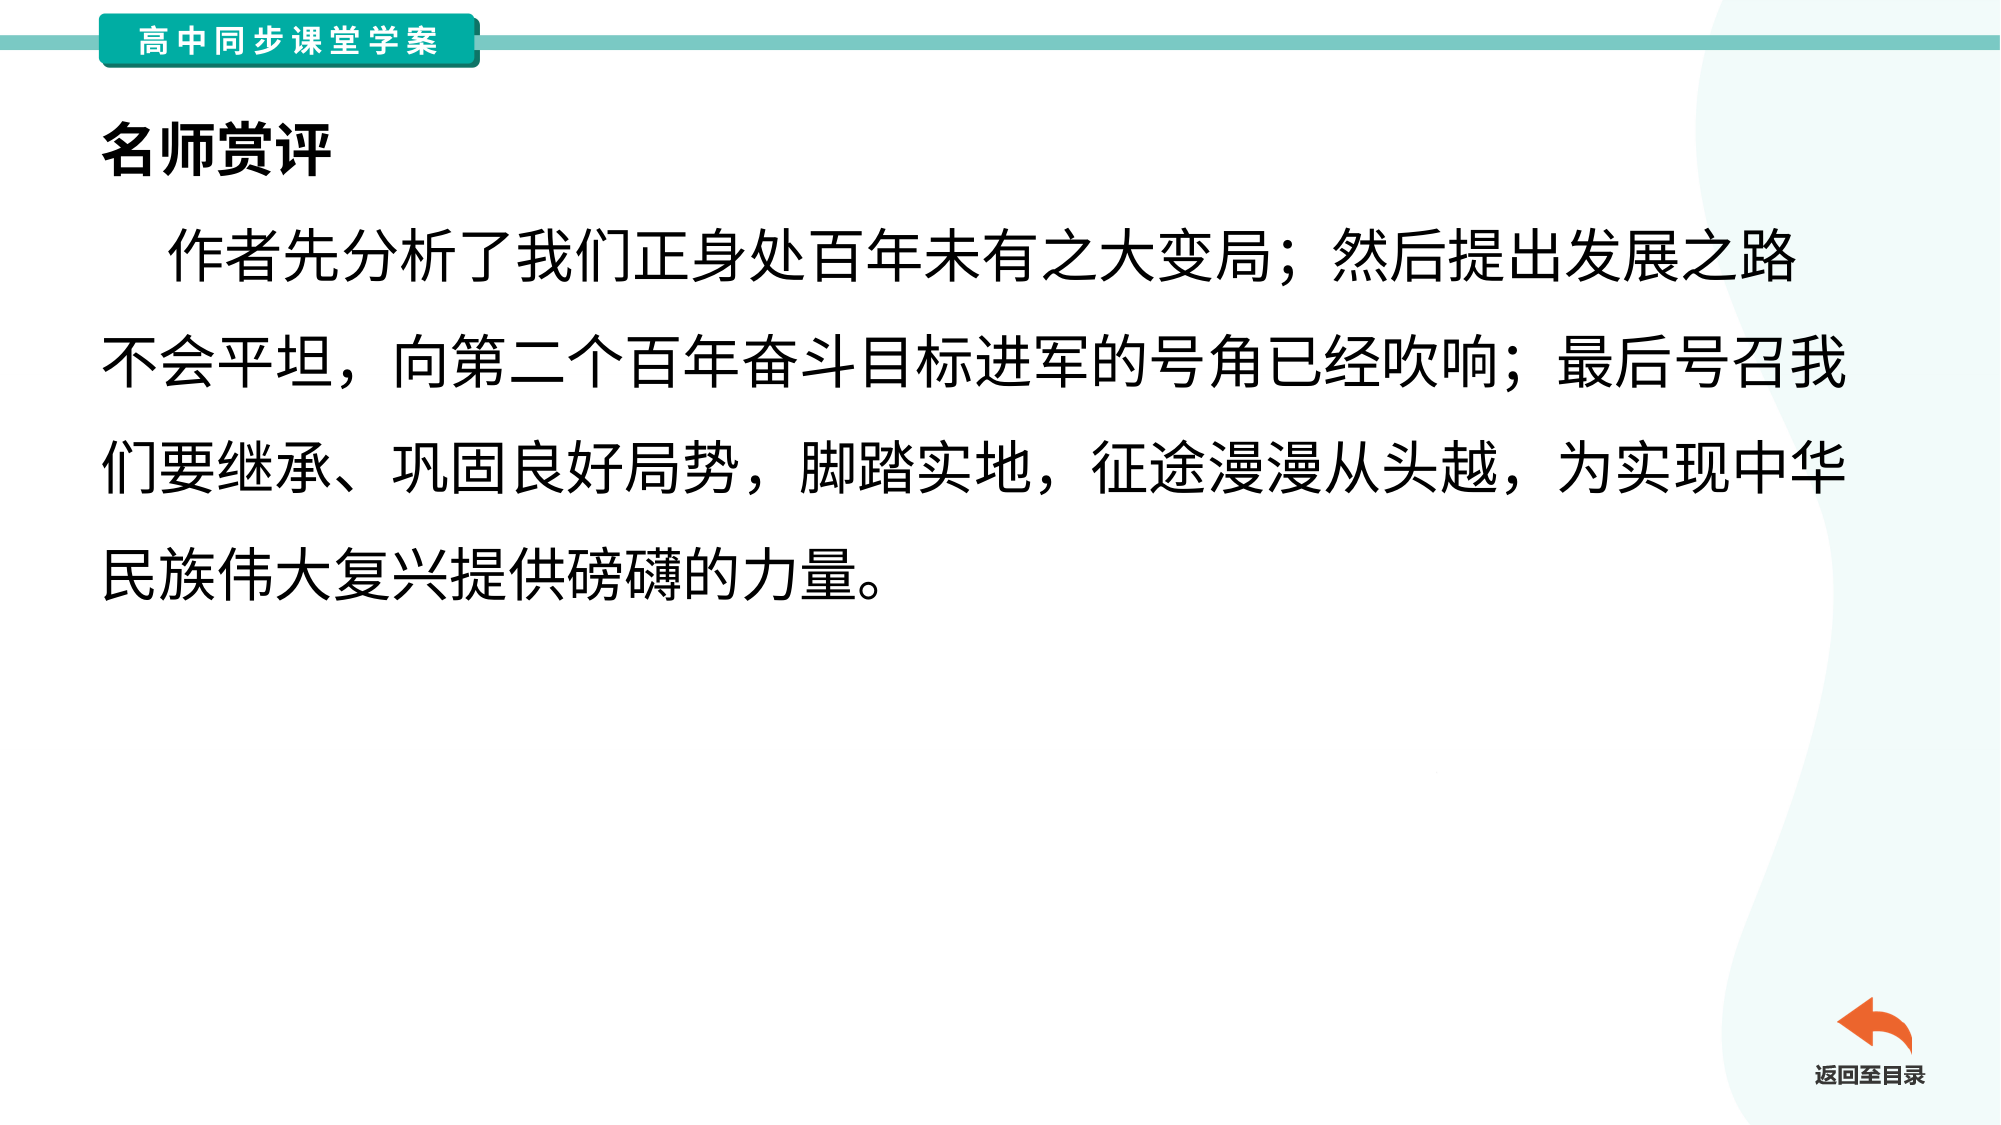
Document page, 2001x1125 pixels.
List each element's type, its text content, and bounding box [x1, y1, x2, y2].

text_box 名师赏评 作者先分析了我们正身处百年未有之大变局；然后提出发展之路 不会平坦，向第二个百年奋斗目标进军的号角已经吹响；最后号召我 们要继承、巩固良好局势，脚踏实地，征途漫漫从头越，为实现中华 民族伟大复兴提供磅礴的力量。 [100, 76, 1899, 608]
picture [0, 0, 2000, 1125]
